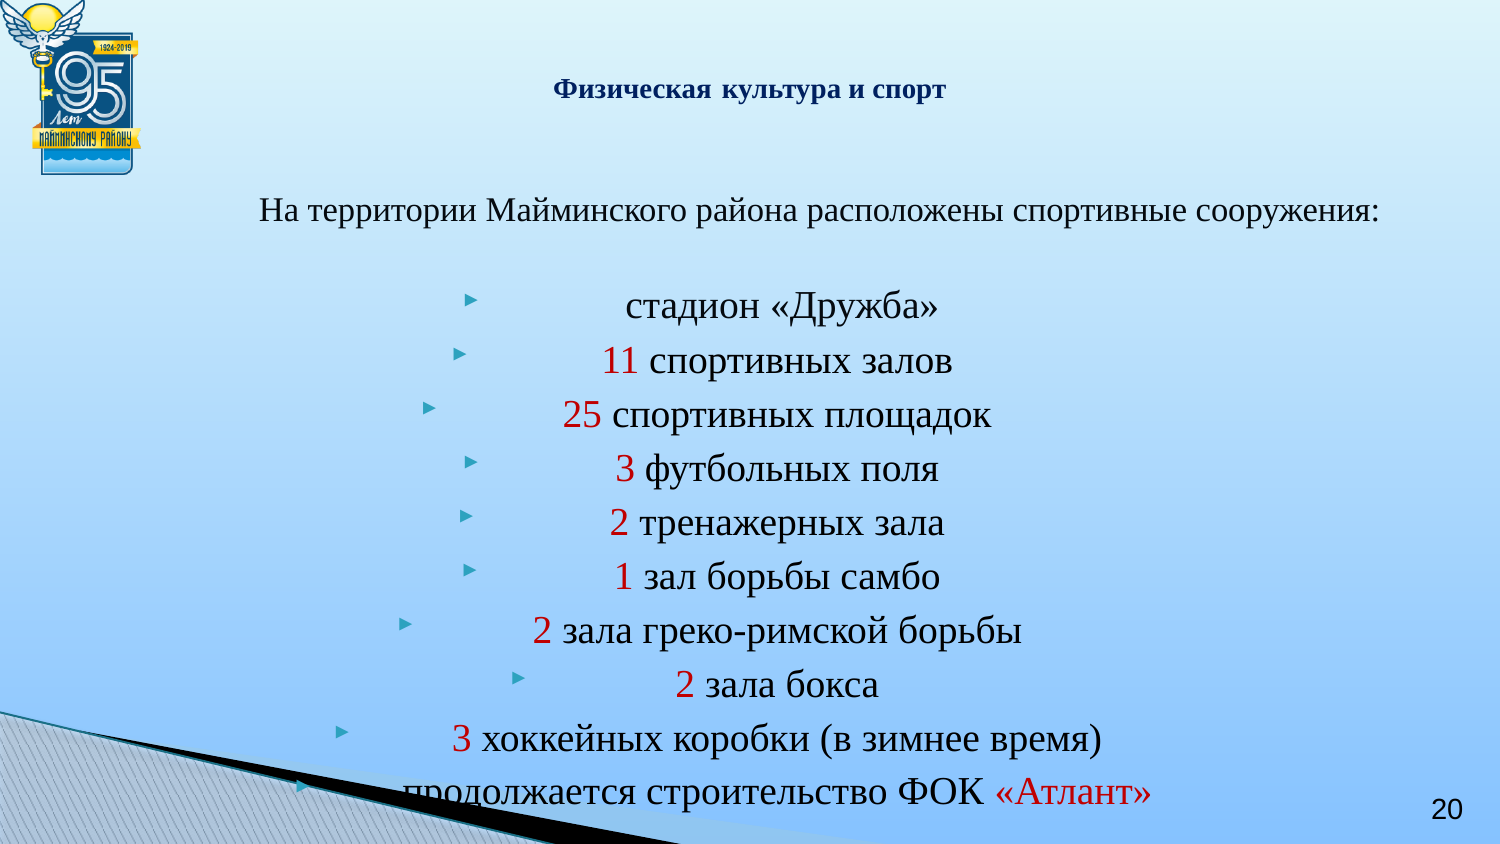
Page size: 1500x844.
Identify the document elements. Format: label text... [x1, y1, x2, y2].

title Физическая культура и спорт [146, 17, 1425, 115]
slide_number 20 [1394, 788, 1479, 834]
list На территории Майминского района расположены спортивные сооружения: стадион «Дружба» 11 спортивных залов 25 спортивных площадок 3 футбольных поля 2 тренажерных зала 1 зал борьбы самбо 2 зала греко-римской борьбы 2 зала бокса 3 хоккейных коробки (в зимнее время) продолжается строительство ФОК «Атлант» [58, 140, 1441, 821]
footer [718, 788, 1105, 834]
picture [0, 0, 141, 175]
